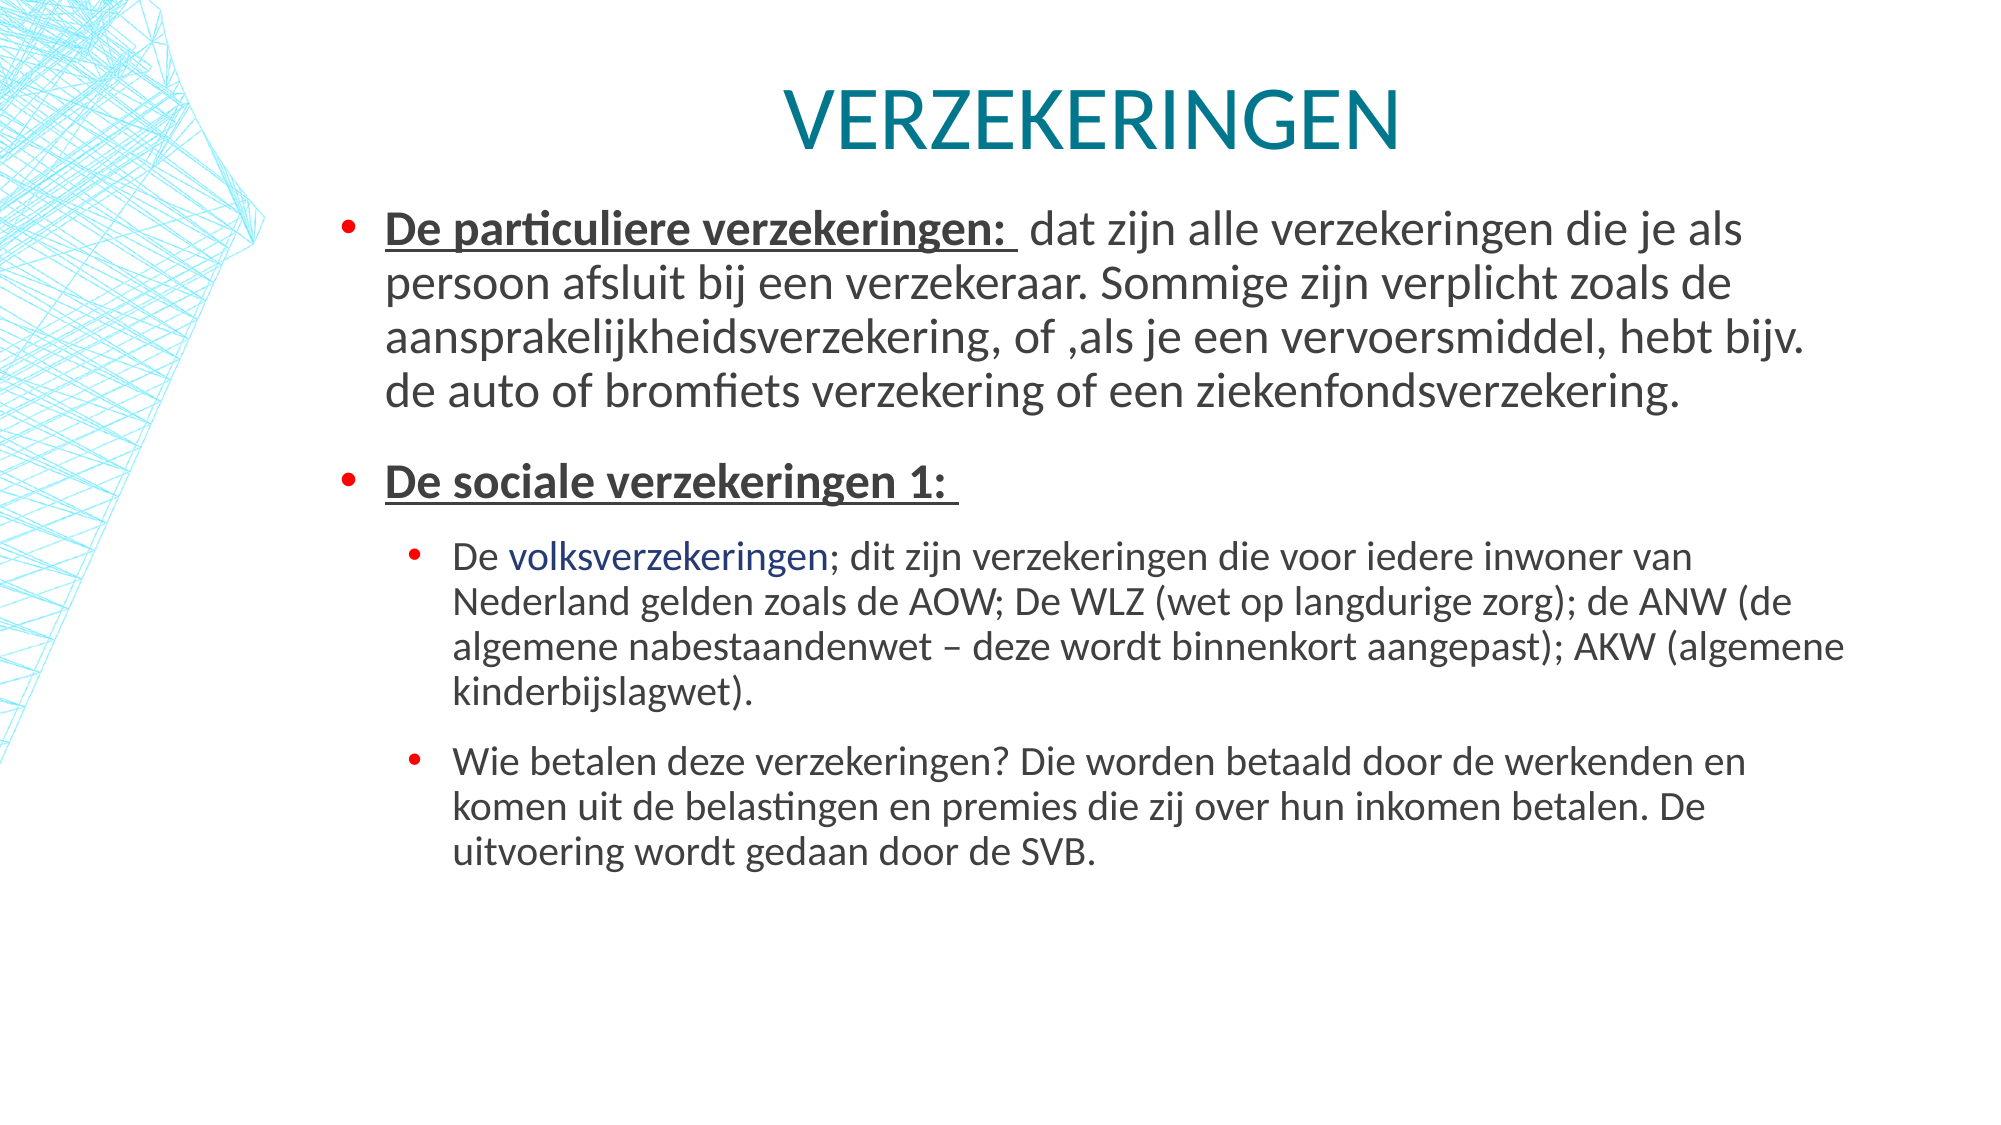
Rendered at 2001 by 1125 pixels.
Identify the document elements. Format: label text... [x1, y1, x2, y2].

list De particuliere verzekeringen: dat zijn alle verzekeringen die je als persoon afsluit bij een verzekeraar. Sommige zijn verplicht zoals de aansprakelijkheidsverzekering, of ,als je een vervoersmiddel, hebt bijv. de auto of bromfiets verzekering of een ziekenfondsverzekering. De sociale verzekeringen 1: De volksverzekeringen; dit zijn verzekeringen die voor iedere inwoner van Nederland gelden zoals de AOW; De WLZ (wet op langdurige zorg); de ANW (de algemene nabestaandenwet – deze wordt binnenkort aangepast); AKW (algemene kinderbijslagwet). Wie betalen deze verzekeringen? Die worden betaald door de werkenden en komen uit de belastingen en premies die zij over hun inkomen betalen. De uitvoering wordt gedaan door de SVB. [324, 194, 1863, 1043]
picture [0, 0, 2001, 1125]
title verzekeringen [324, 62, 1863, 176]
